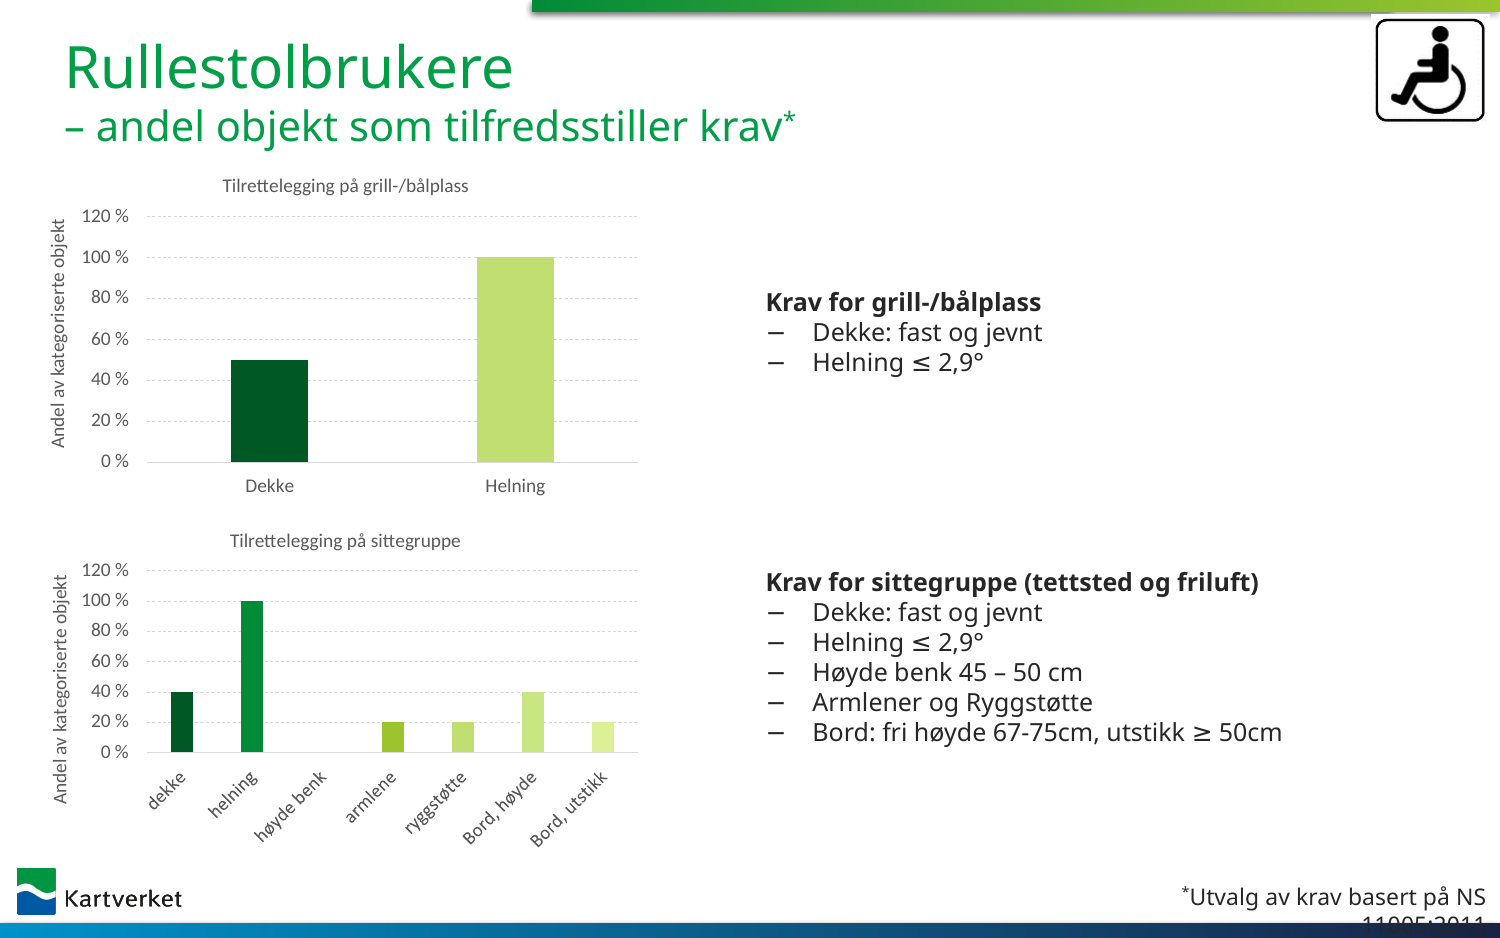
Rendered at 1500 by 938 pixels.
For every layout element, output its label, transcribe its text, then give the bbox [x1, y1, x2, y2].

text_box Krav for sittegruppe (tettsted og friluft) Dekke: fast og jevnt Helning ≤ 2,9° Høyde benk 45 – 50 cm Armlener og Ryggstøtte Bord: fri høyde 67-75cm, utstikk ≥ 50cm [750, 559, 1500, 754]
picture [41, 166, 650, 505]
text_box *Utvalg av krav basert på NS 11005:2011 [1068, 873, 1500, 938]
picture [1371, 13, 1491, 127]
picture [41, 520, 650, 859]
text_box Krav for grill-/bålplass Dekke: fast og jevnt Helning ≤ 2,9° [750, 279, 1452, 384]
text_box Rullestolbrukere – andel objekt som tilfredsstiller krav* [49, 14, 1431, 158]
